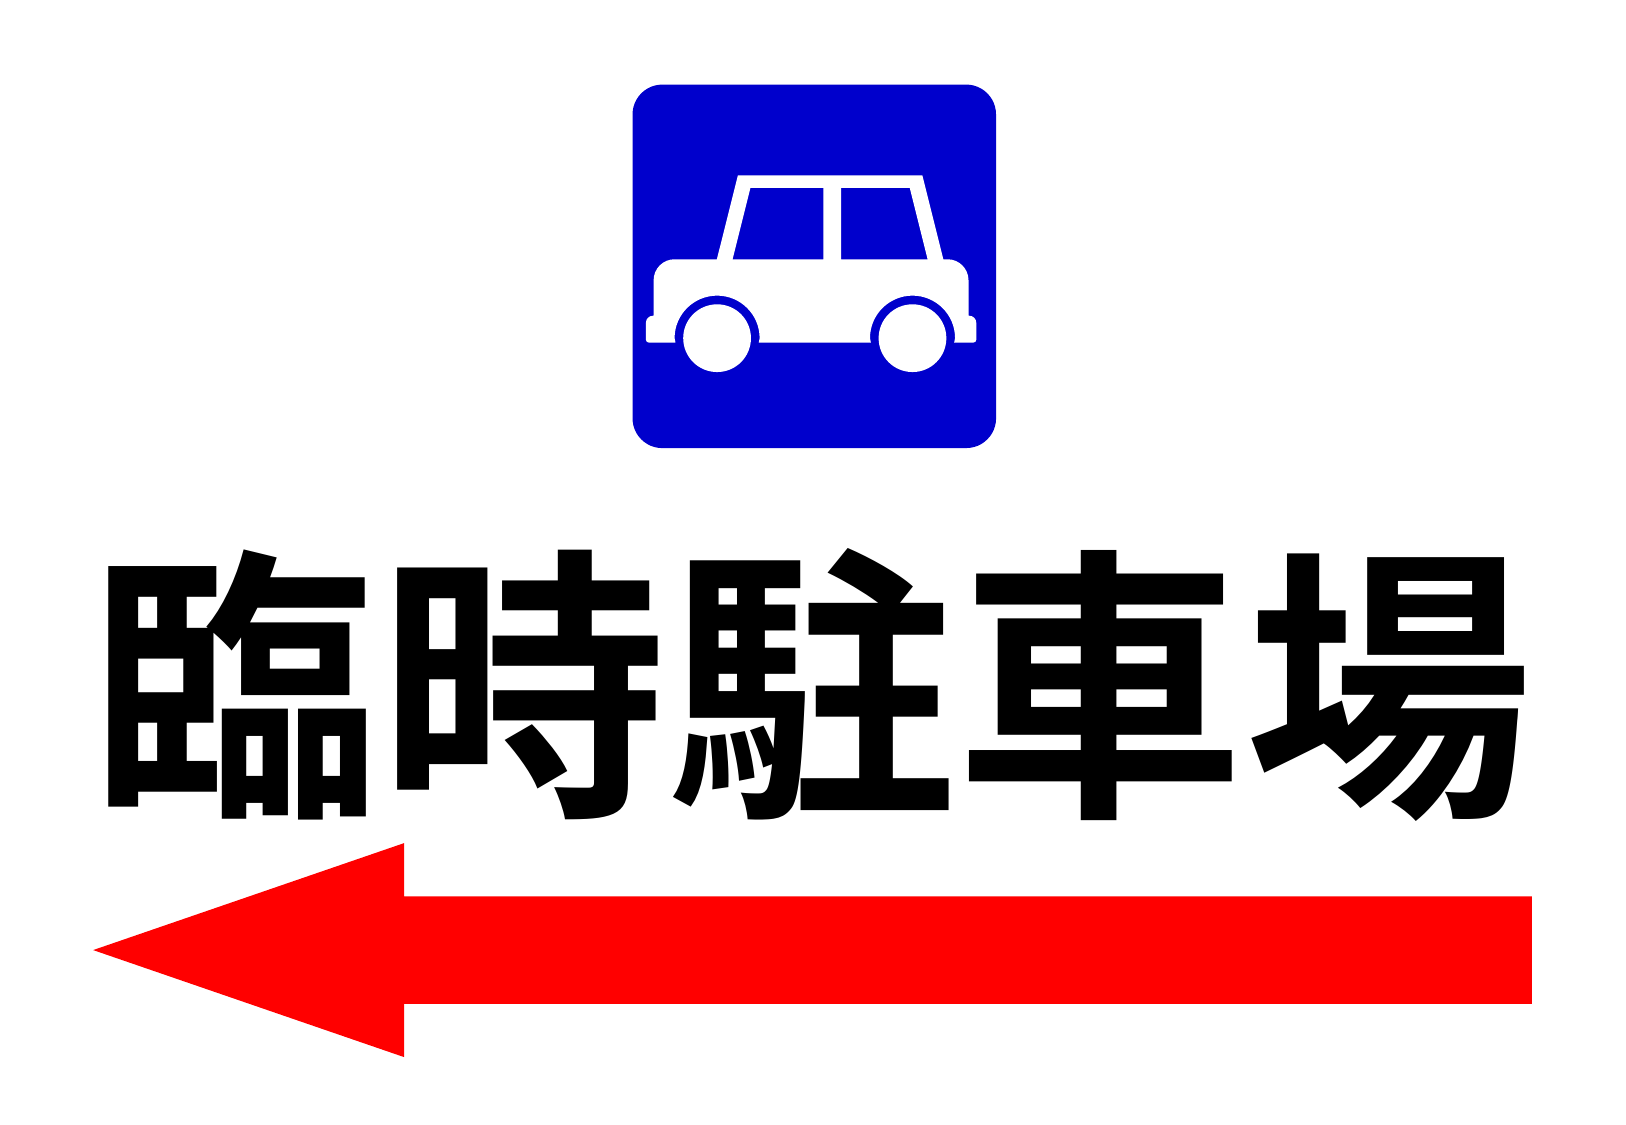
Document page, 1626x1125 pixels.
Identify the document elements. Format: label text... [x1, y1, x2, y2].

text_box 臨時駐車場 [0, 499, 1625, 860]
text_box [91, 841, 1534, 1060]
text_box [632, 84, 997, 449]
